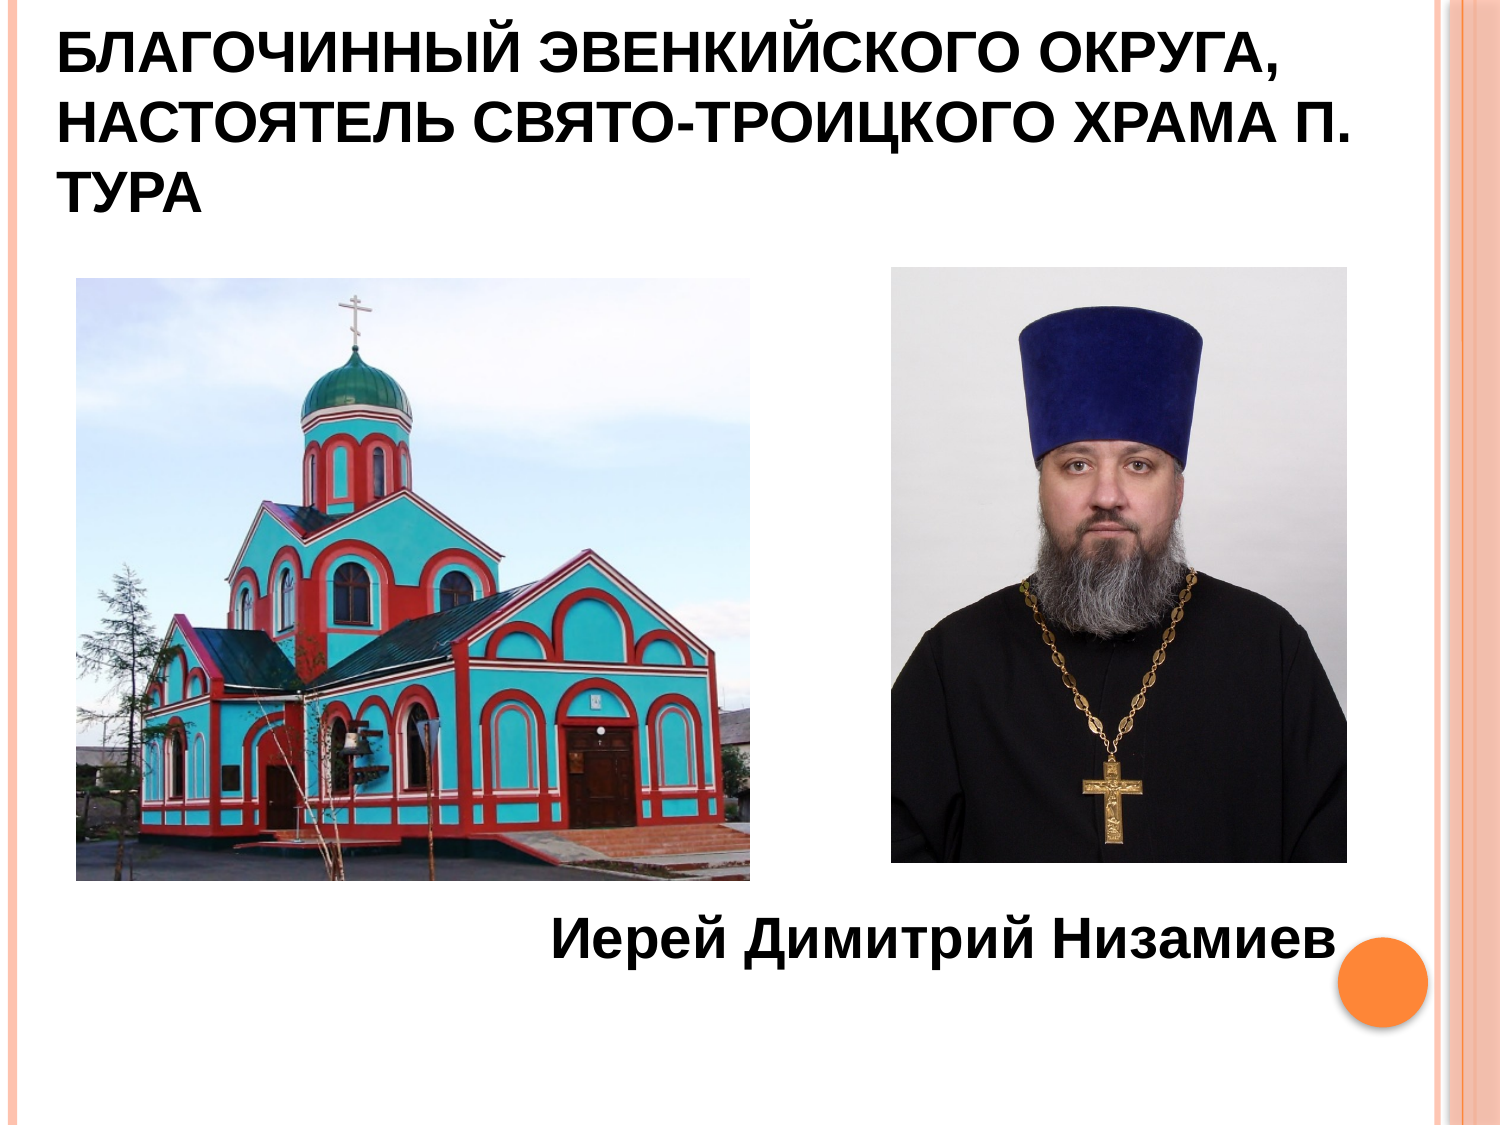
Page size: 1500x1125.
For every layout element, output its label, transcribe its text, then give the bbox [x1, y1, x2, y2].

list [76, 278, 751, 882]
text_box Иерей Димитрий Низамиев [430, 893, 1353, 1023]
title Благочинный Эвенкийского округа, настоятель Свято-Троицкого храма п. Тура [41, 54, 1459, 232]
picture [891, 266, 1347, 864]
